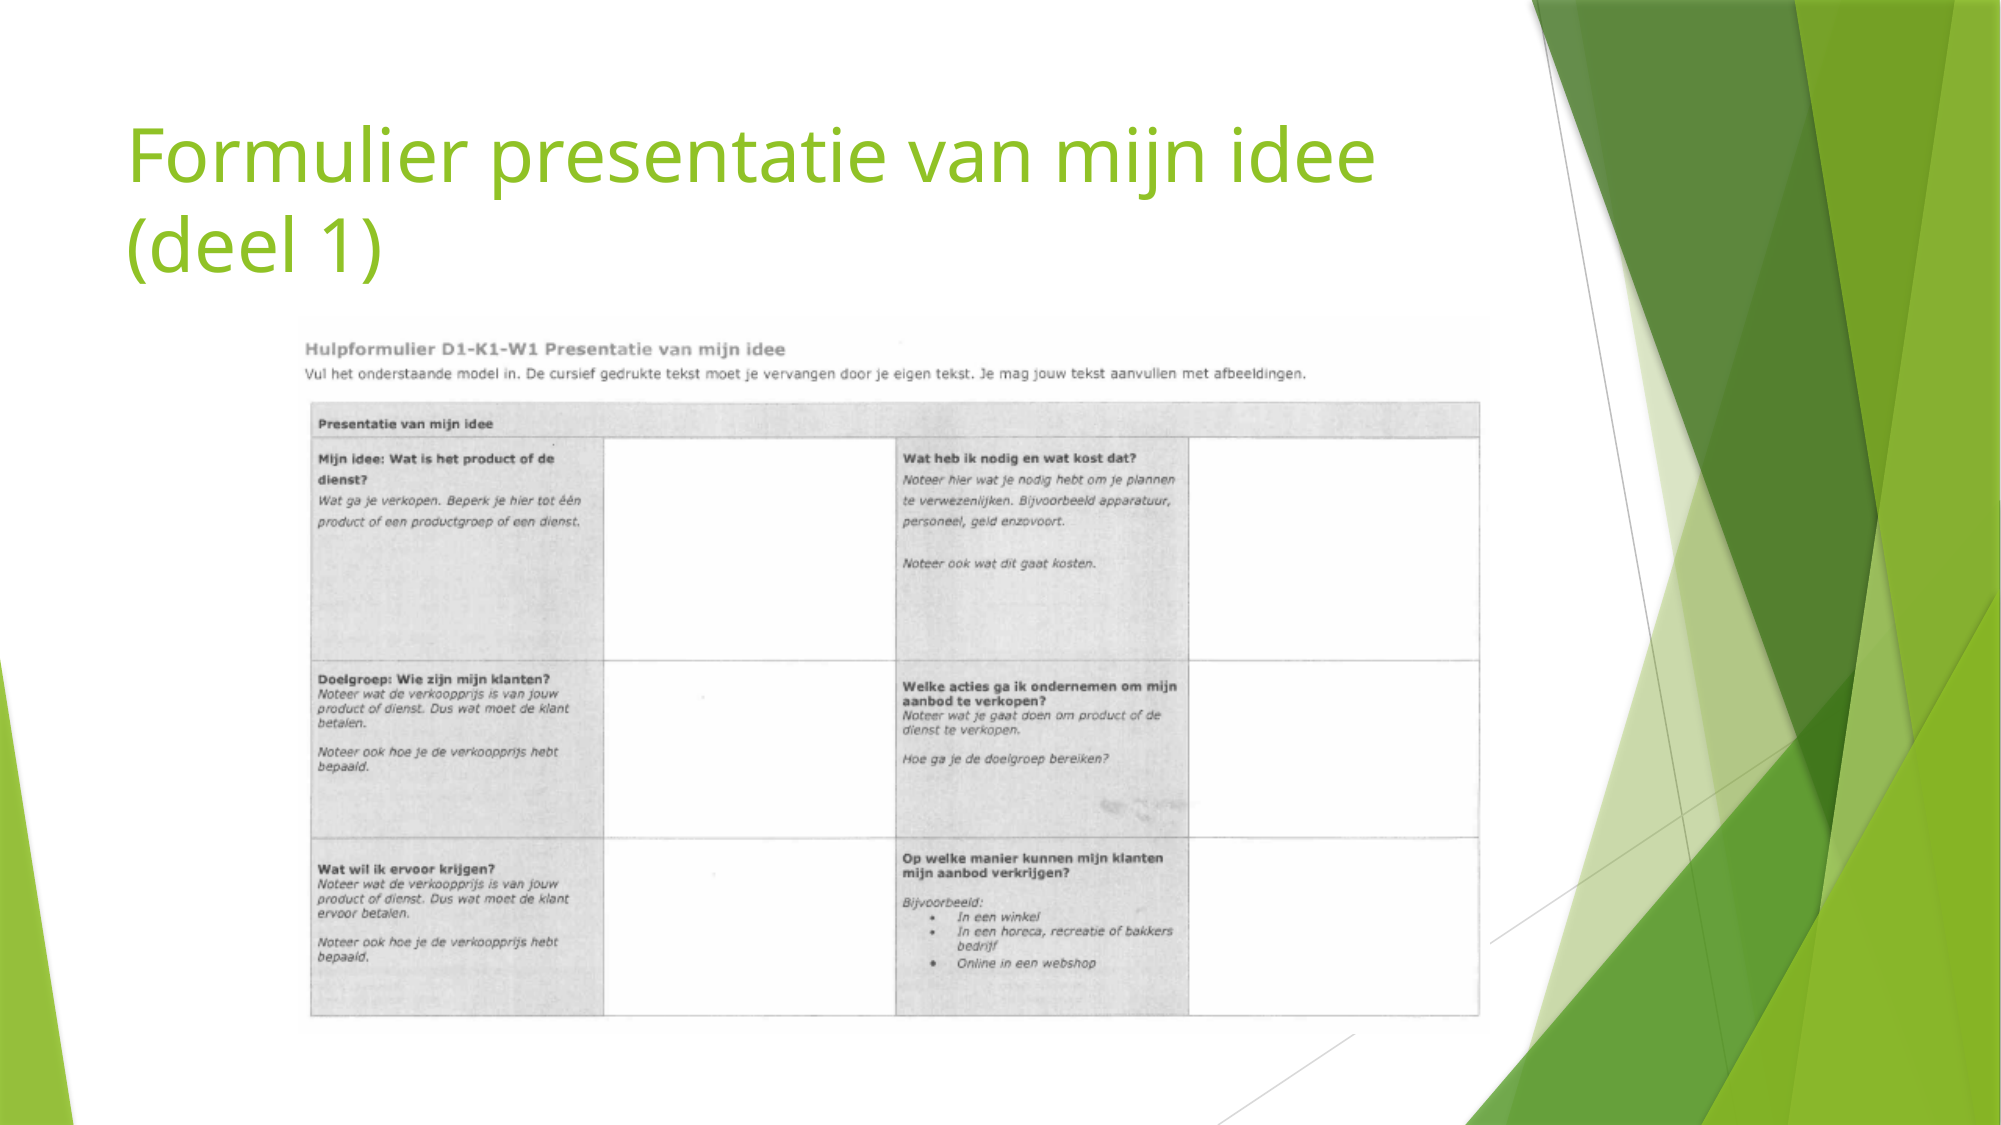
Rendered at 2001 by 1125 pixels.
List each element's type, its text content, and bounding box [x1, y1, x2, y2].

picture [298, 316, 1490, 1035]
title Formulier presentatie van mijn idee (deel 1) [111, 99, 1522, 317]
